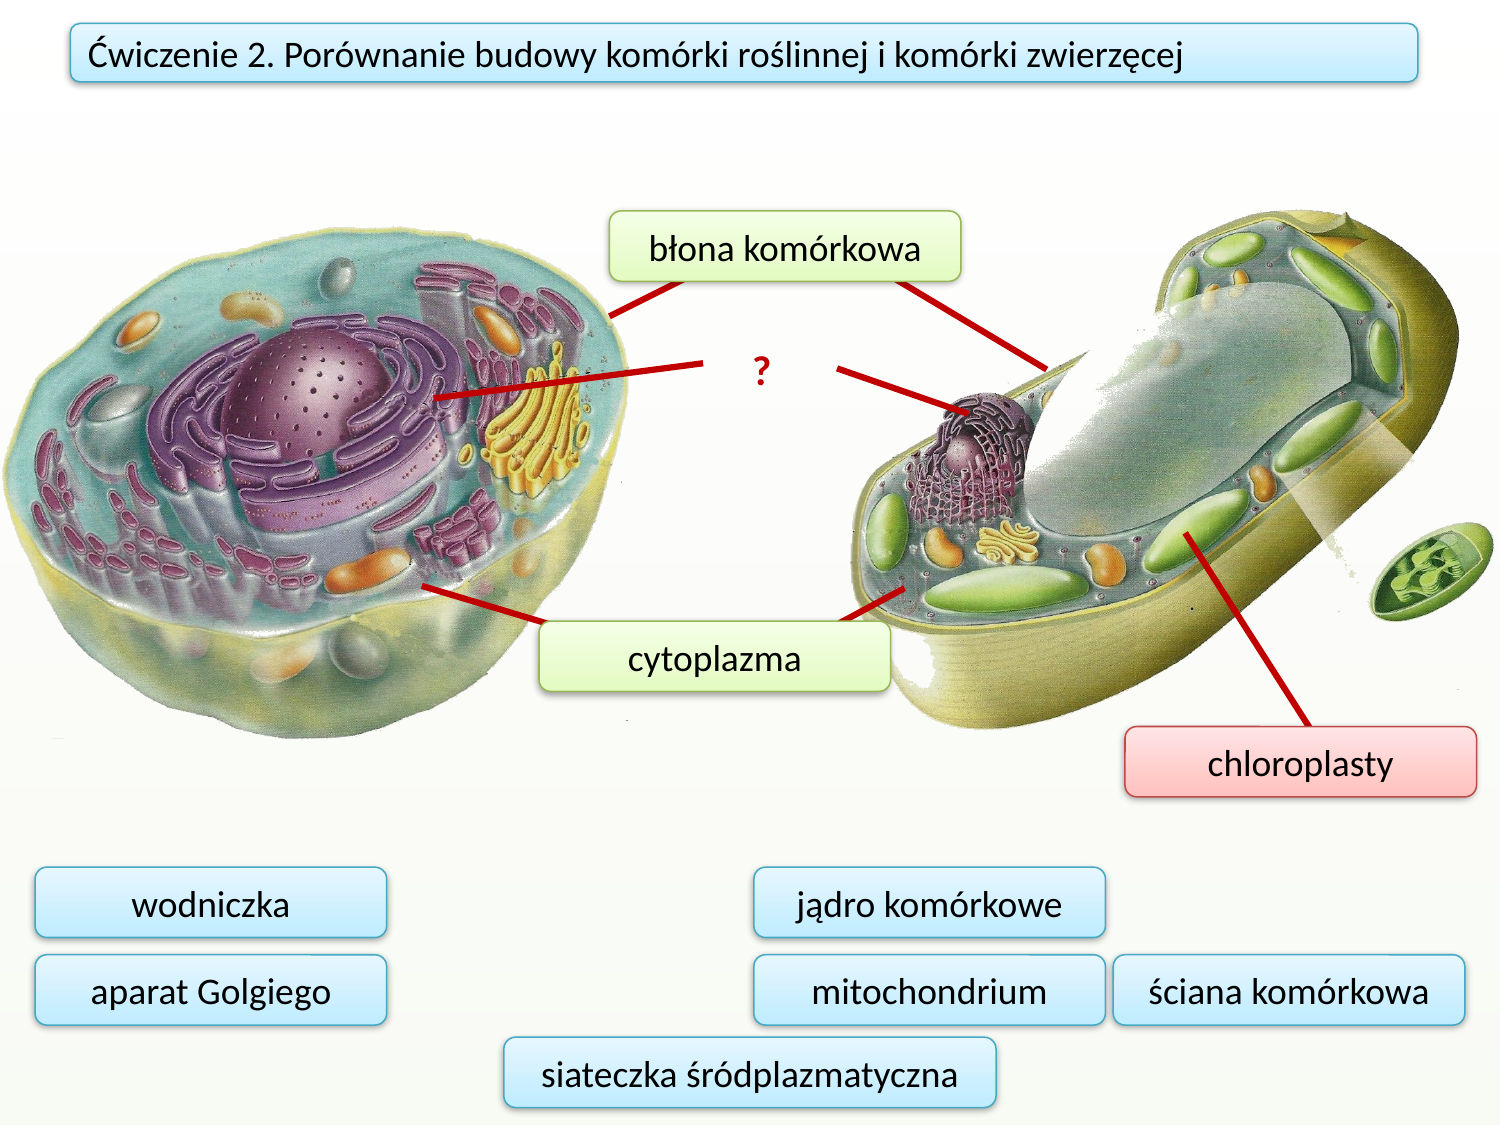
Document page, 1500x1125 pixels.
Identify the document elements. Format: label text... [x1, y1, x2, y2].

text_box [421, 585, 657, 657]
text_box ściana komórkowa [1112, 953, 1466, 1026]
text_box chloroplasty [1124, 741, 1478, 798]
text_box ? [691, 340, 832, 398]
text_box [433, 363, 704, 399]
text_box mitochondrium [753, 953, 1107, 1026]
text_box cytoplazma [649, 620, 840, 693]
text_box jądro komórkowe [753, 866, 1107, 939]
text_box wodniczka [34, 866, 388, 939]
text_box Ćwiczenie 2. Porównanie budowy komórki roślinnej i komórki zwierzęcej [69, 22, 1419, 83]
picture [845, 198, 1500, 733]
text_box siateczka śródplazmatyczna [503, 1036, 997, 1109]
text_box aparat Golgiego [34, 953, 388, 1026]
footer Autor: Elżbieta Jarębskas [512, 1042, 988, 1103]
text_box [609, 257, 727, 317]
text_box błona komórkowa [649, 210, 840, 283]
picture [0, 198, 645, 739]
